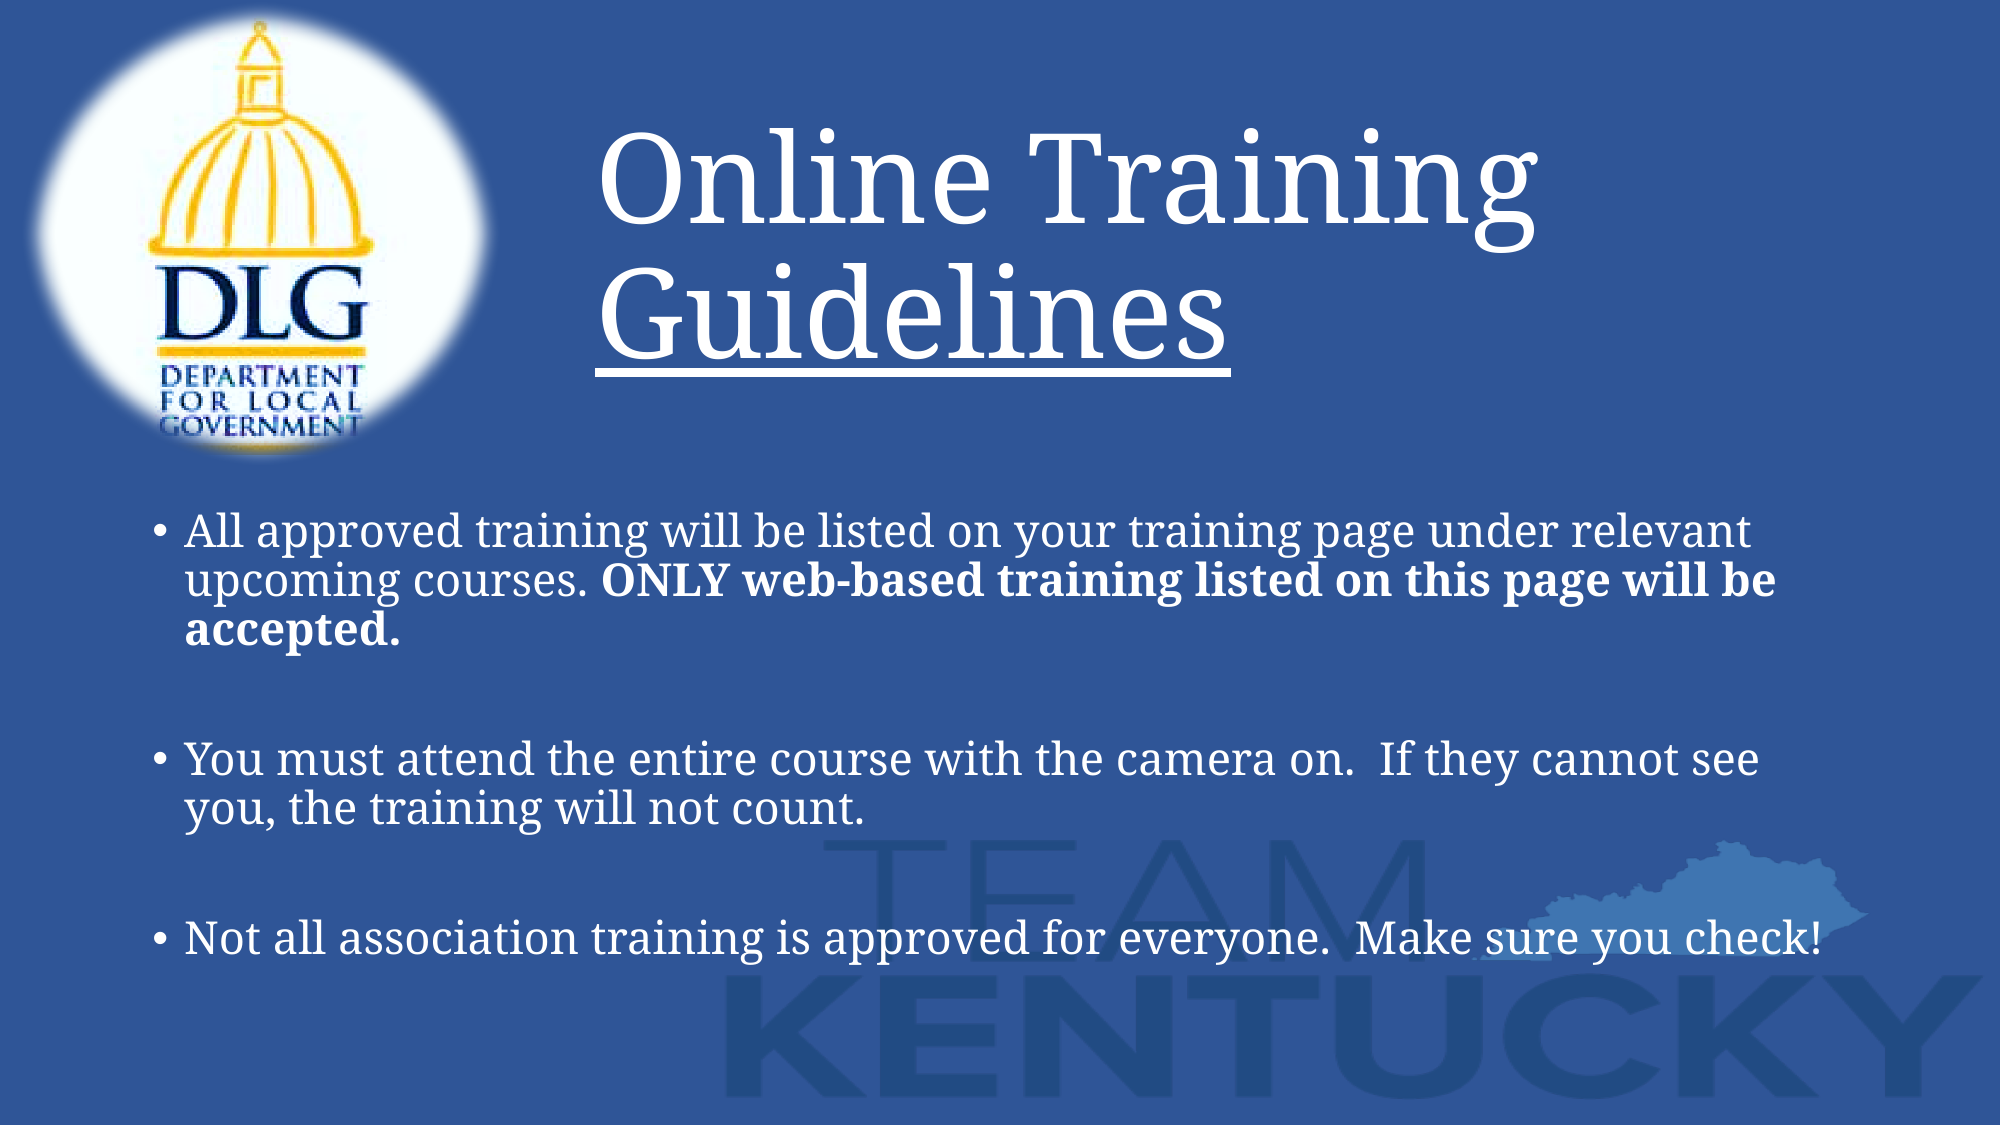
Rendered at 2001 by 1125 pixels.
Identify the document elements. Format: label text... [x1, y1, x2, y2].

title Online Training Guidelines [580, 82, 1863, 299]
picture [41, 21, 481, 402]
list All approved training will be listed on your training page under relevant upcoming courses. ONLY web-based training listed on this page will be accepted. You must attend the entire course with the camera on. If they cannot see you, the training will not count. Not all association training is approved for everyone. Make sure you check! [137, 299, 1863, 1014]
